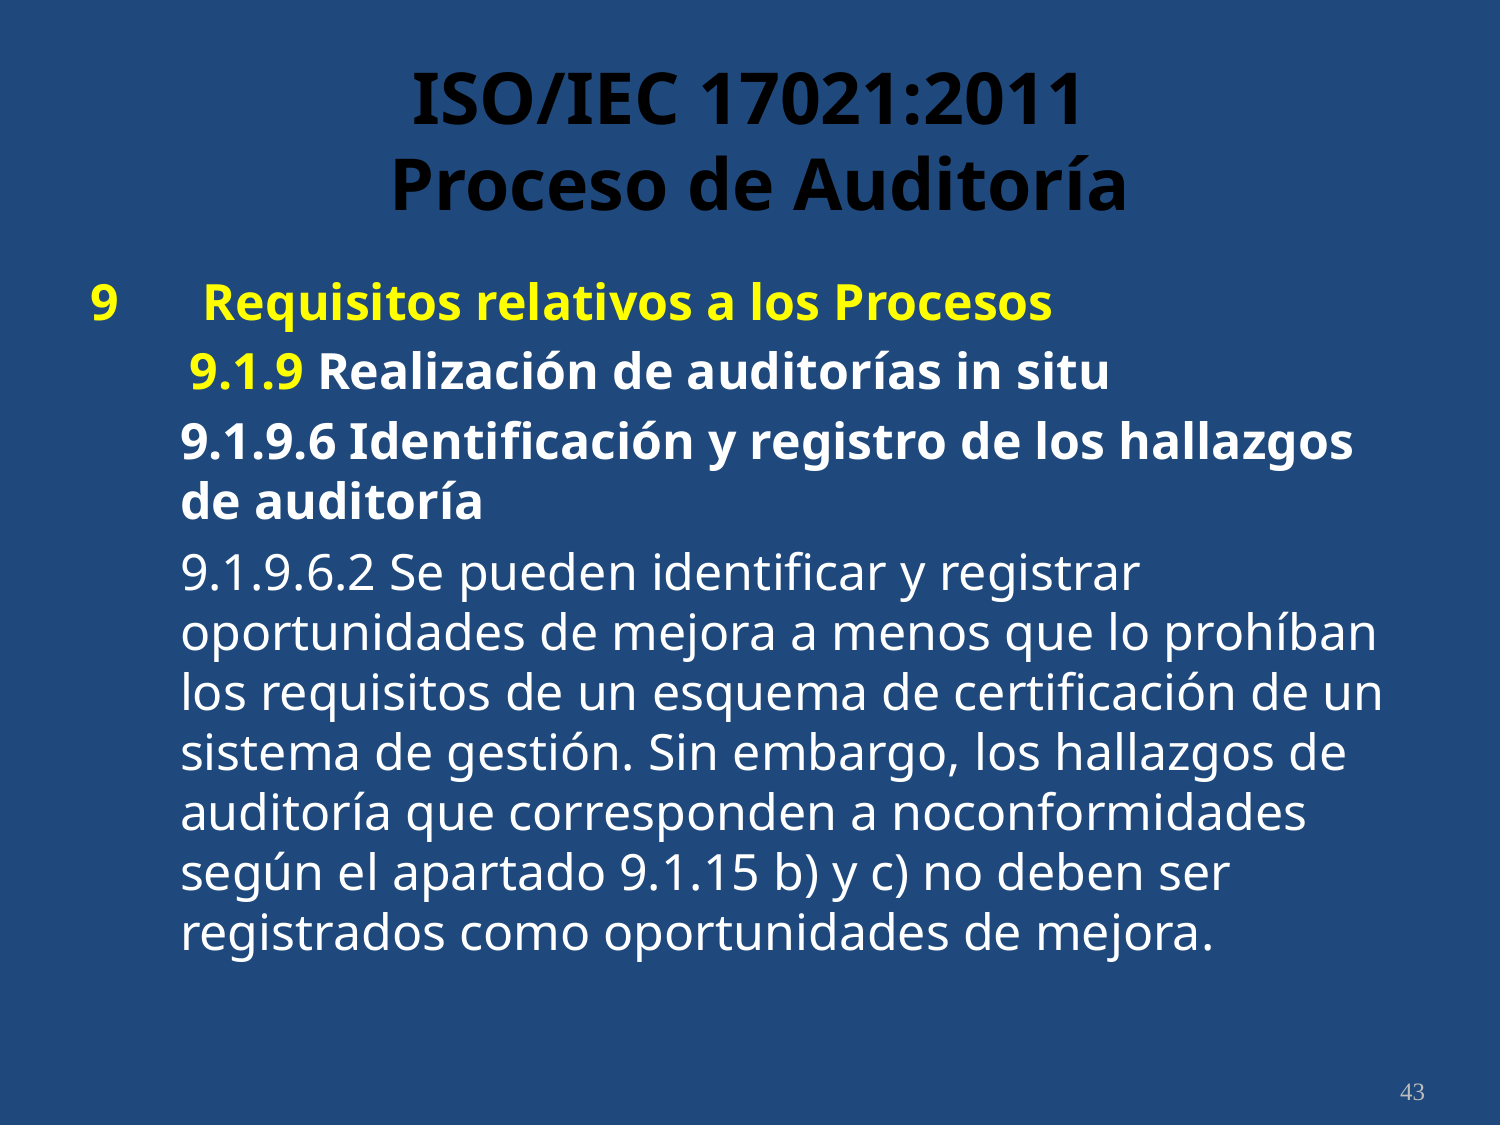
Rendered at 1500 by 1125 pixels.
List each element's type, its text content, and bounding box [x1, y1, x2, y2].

list 9 Requisitos relativos a los Procesos 9.1.9 Realización de auditorías in situ 9.1.9.6 Identificación y registro de los hallazgos de auditoría 9.1.9.6.2 Se pueden identificar y registrar oportunidades de mejora a menos que lo prohíban los requisitos de un esquema de certificación de un sistema de gestión. Sin embargo, los hallazgos de auditoría que corresponden a noconformidades según el apartado 9.1.15 b) y c) no deben ser registrados como oportunidades de mejora. [74, 262, 1426, 1036]
slide_number 43 [1299, 1052, 1425, 1113]
title ISO/IEC 17021:2011 Proceso de Auditoría [75, 45, 1425, 233]
